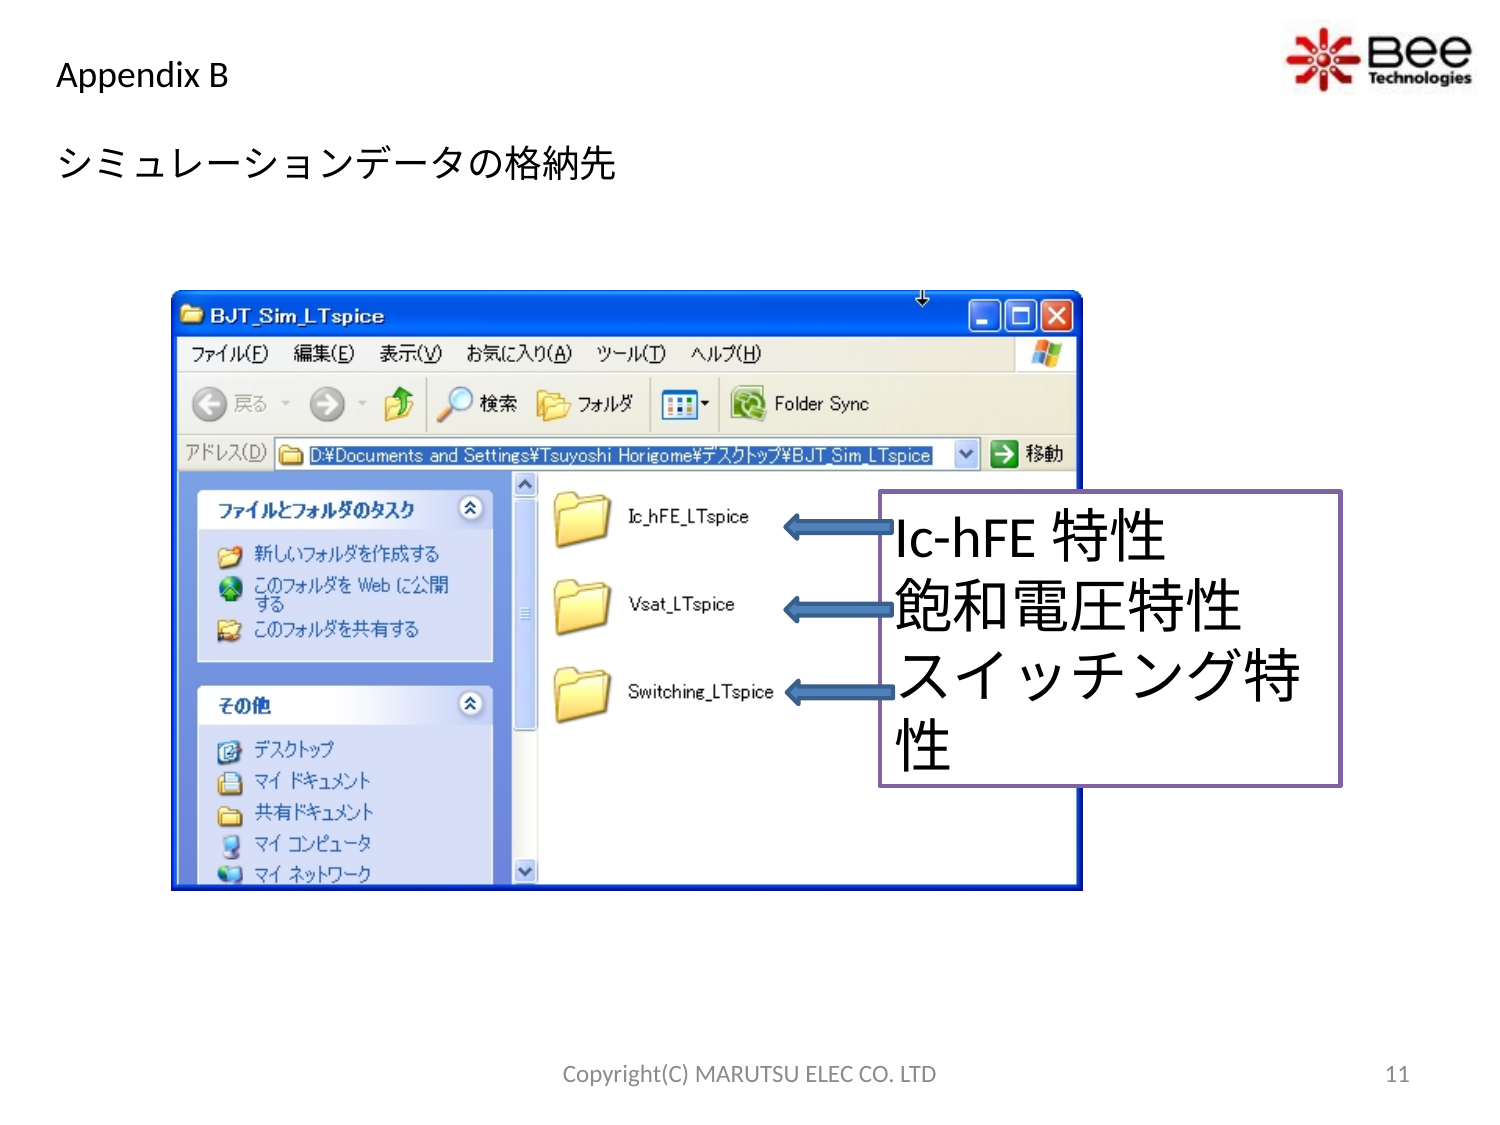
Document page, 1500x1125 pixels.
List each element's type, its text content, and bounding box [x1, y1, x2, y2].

picture [170, 290, 1083, 891]
picture [1281, 18, 1478, 101]
footer Copyright(C) MARUTSU ELEC CO. LTD [512, 1042, 988, 1103]
text_box Appendix B シミュレーションデータの格納先 [41, 42, 1424, 193]
text_box Ic-hFE特性 飽和電圧特性 スイッチング特性 [1088, 489, 1343, 788]
slide_number 11 [1074, 1042, 1425, 1103]
